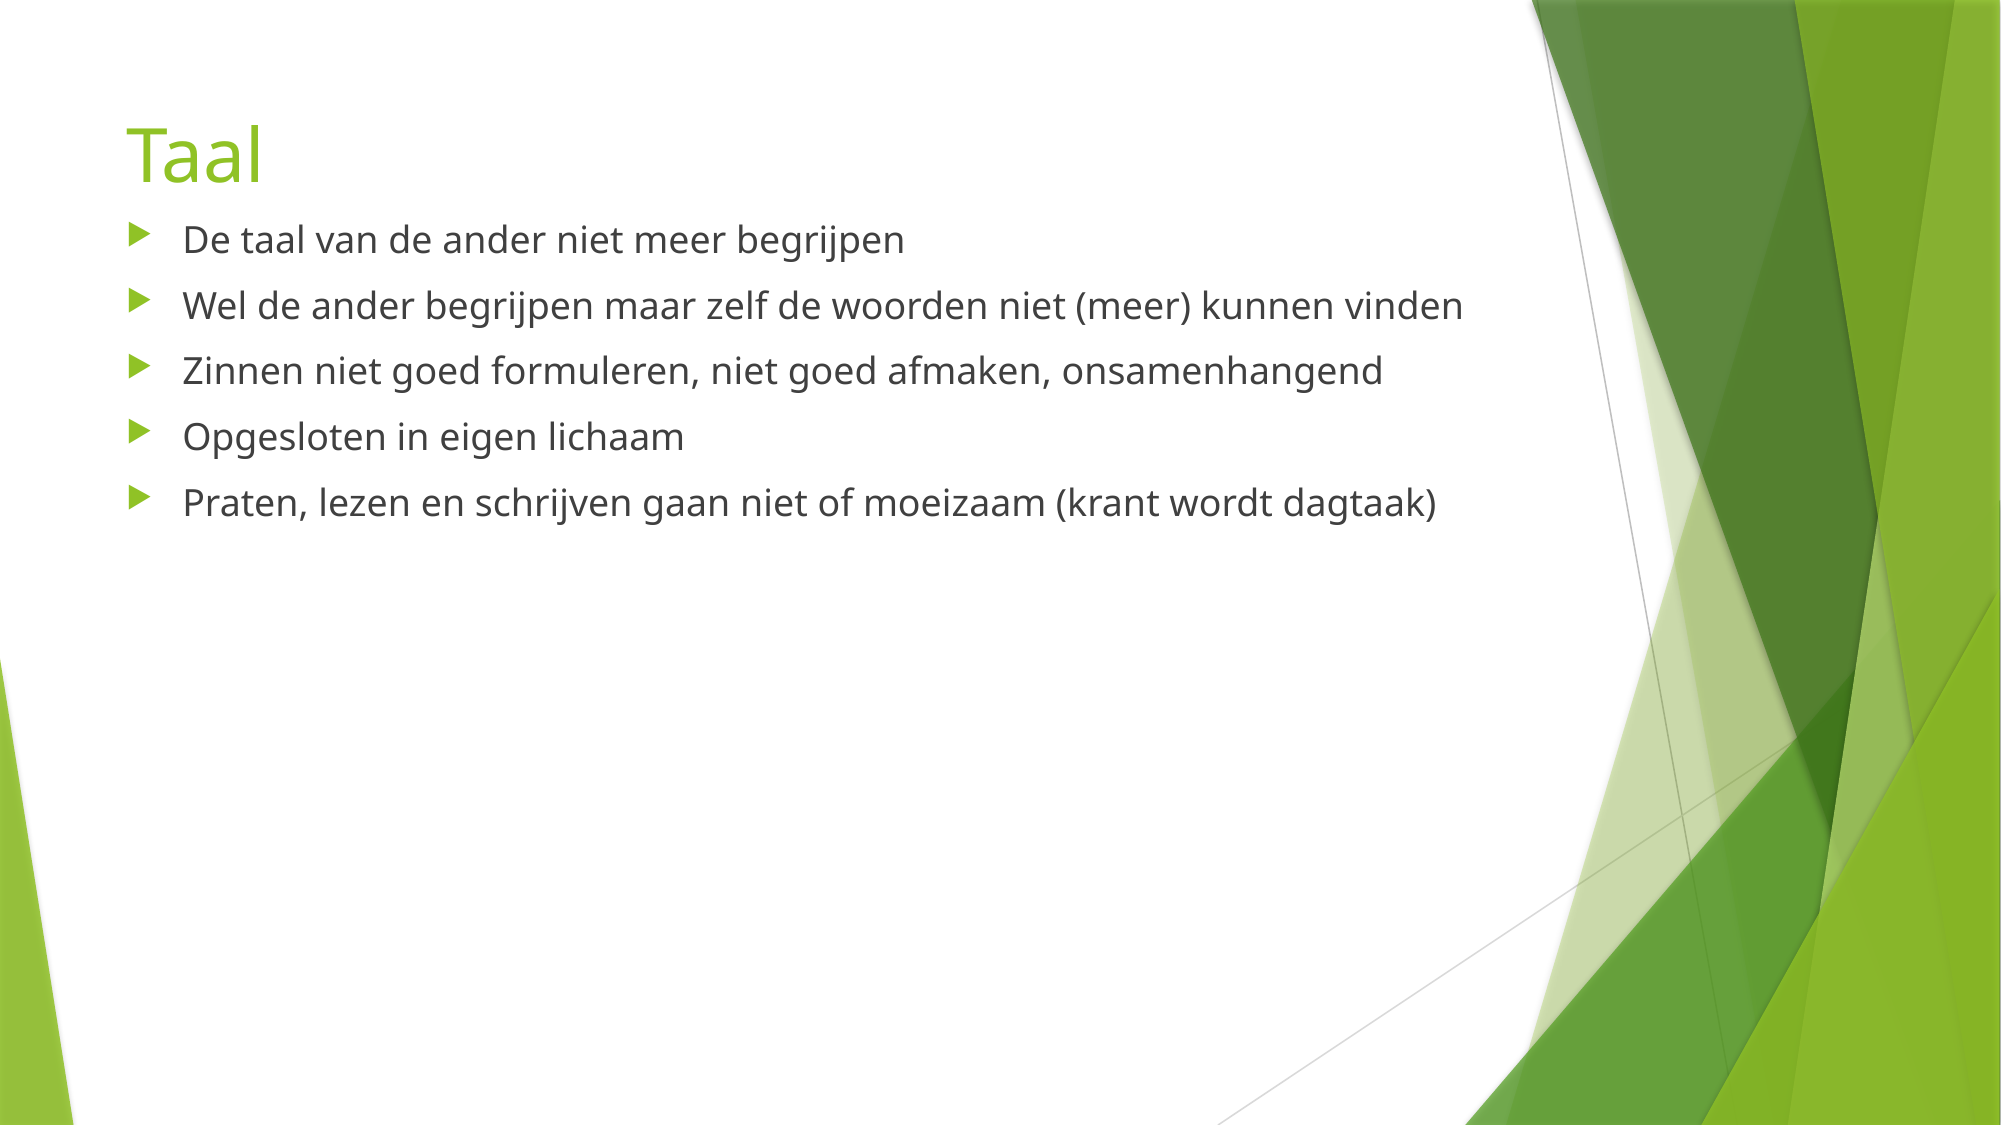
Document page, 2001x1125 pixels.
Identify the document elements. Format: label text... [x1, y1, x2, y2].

title Taal [111, 99, 1522, 208]
list De taal van de ander niet meer begrijpen Wel de ander begrijpen maar zelf de woorden niet (meer) kunnen vinden Zinnen niet goed formuleren, niet goed afmaken, onsamenhangend Opgesloten in eigen lichaam Praten, lezen en schrijven gaan niet of moeizaam (krant wordt dagtaak) [111, 208, 1522, 845]
